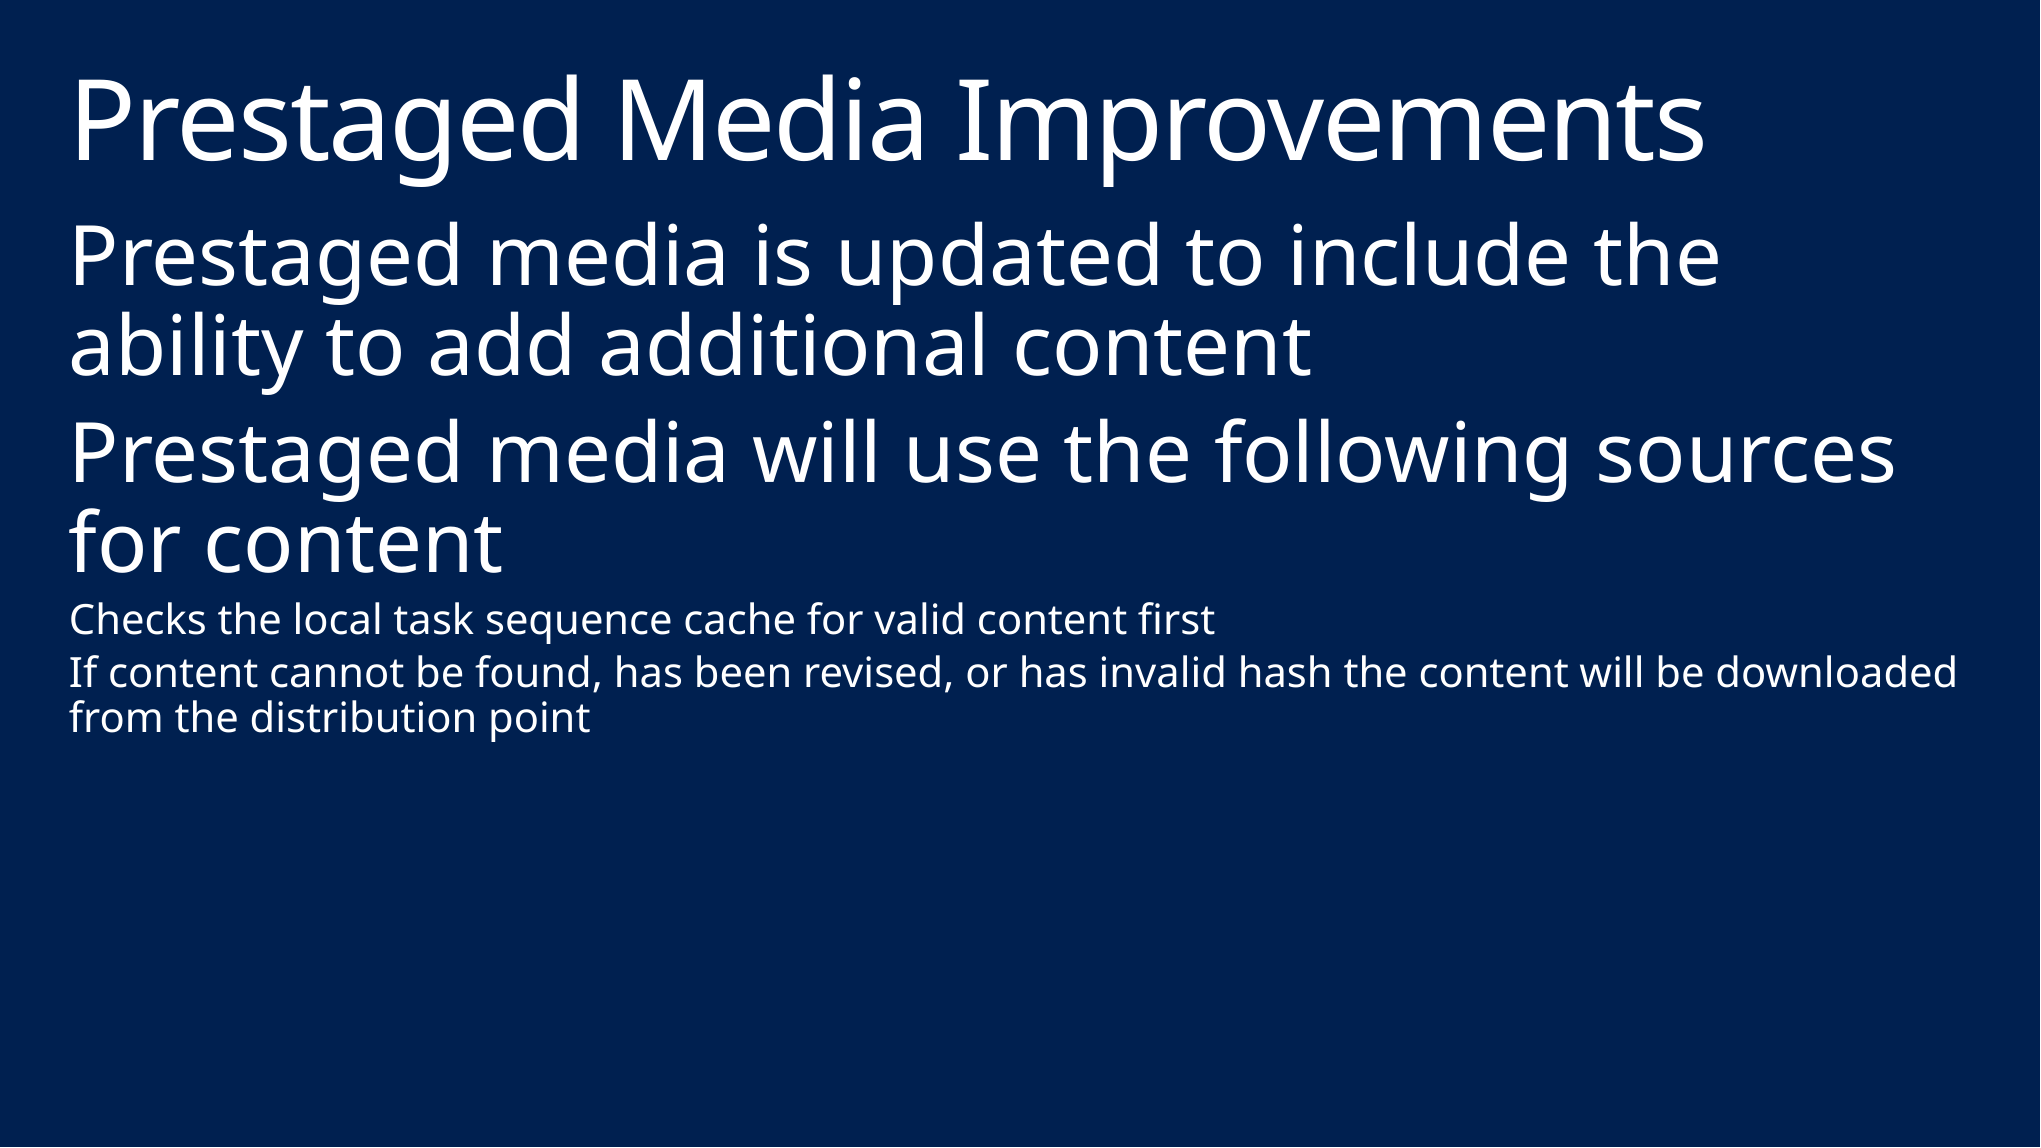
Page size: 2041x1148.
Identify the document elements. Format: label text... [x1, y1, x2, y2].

list Prestaged media is updated to include the ability to add additional content Prestaged media will use the following sources for content Checks the local task sequence cache for valid content first If content cannot be found, has been revised, or has invalid hash the content will be downloaded from the distribution point [45, 198, 1996, 770]
title Prestaged Media Improvements [45, 48, 1996, 198]
